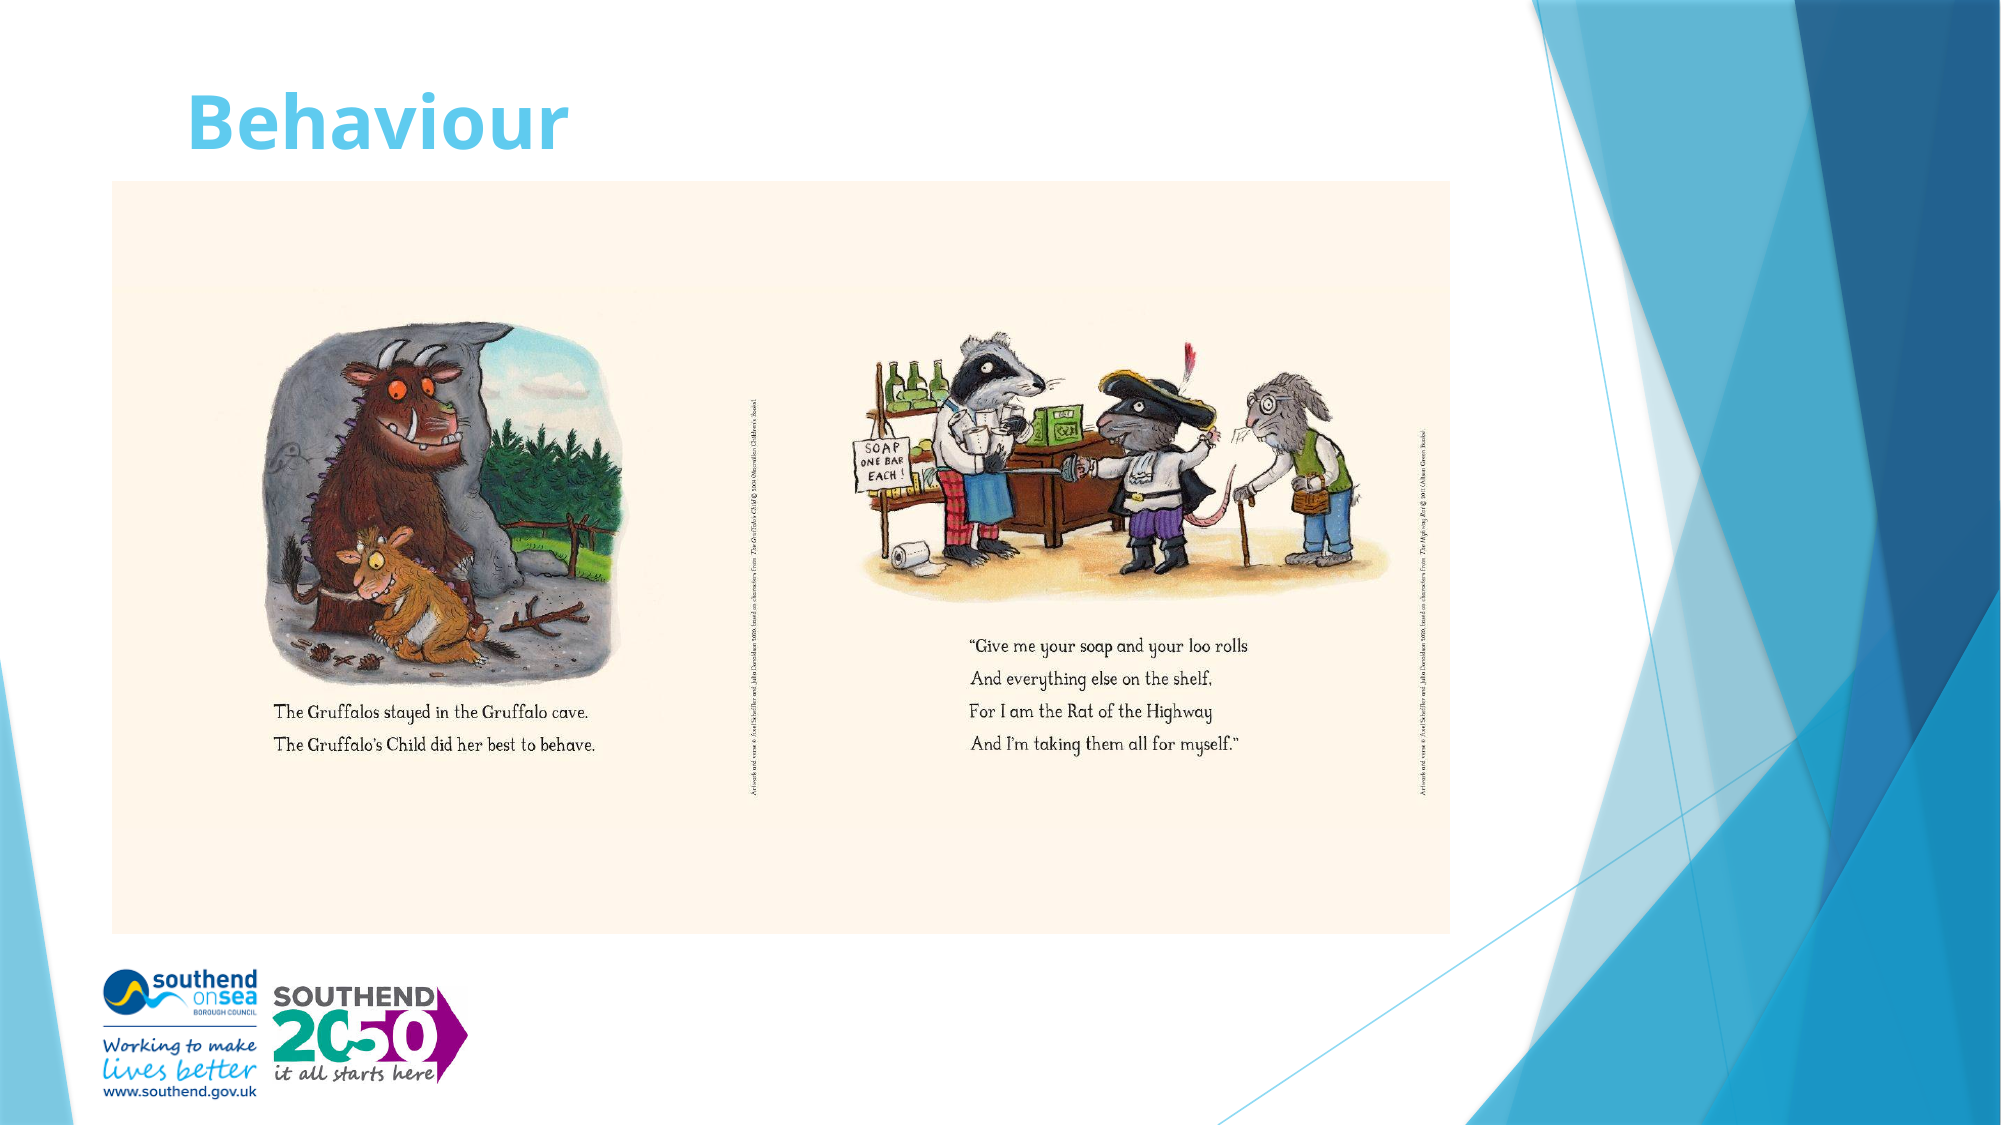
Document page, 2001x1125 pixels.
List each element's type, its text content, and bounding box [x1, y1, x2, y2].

text_box Behaviour [171, 67, 1116, 173]
picture [94, 959, 468, 1111]
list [111, 180, 1450, 934]
